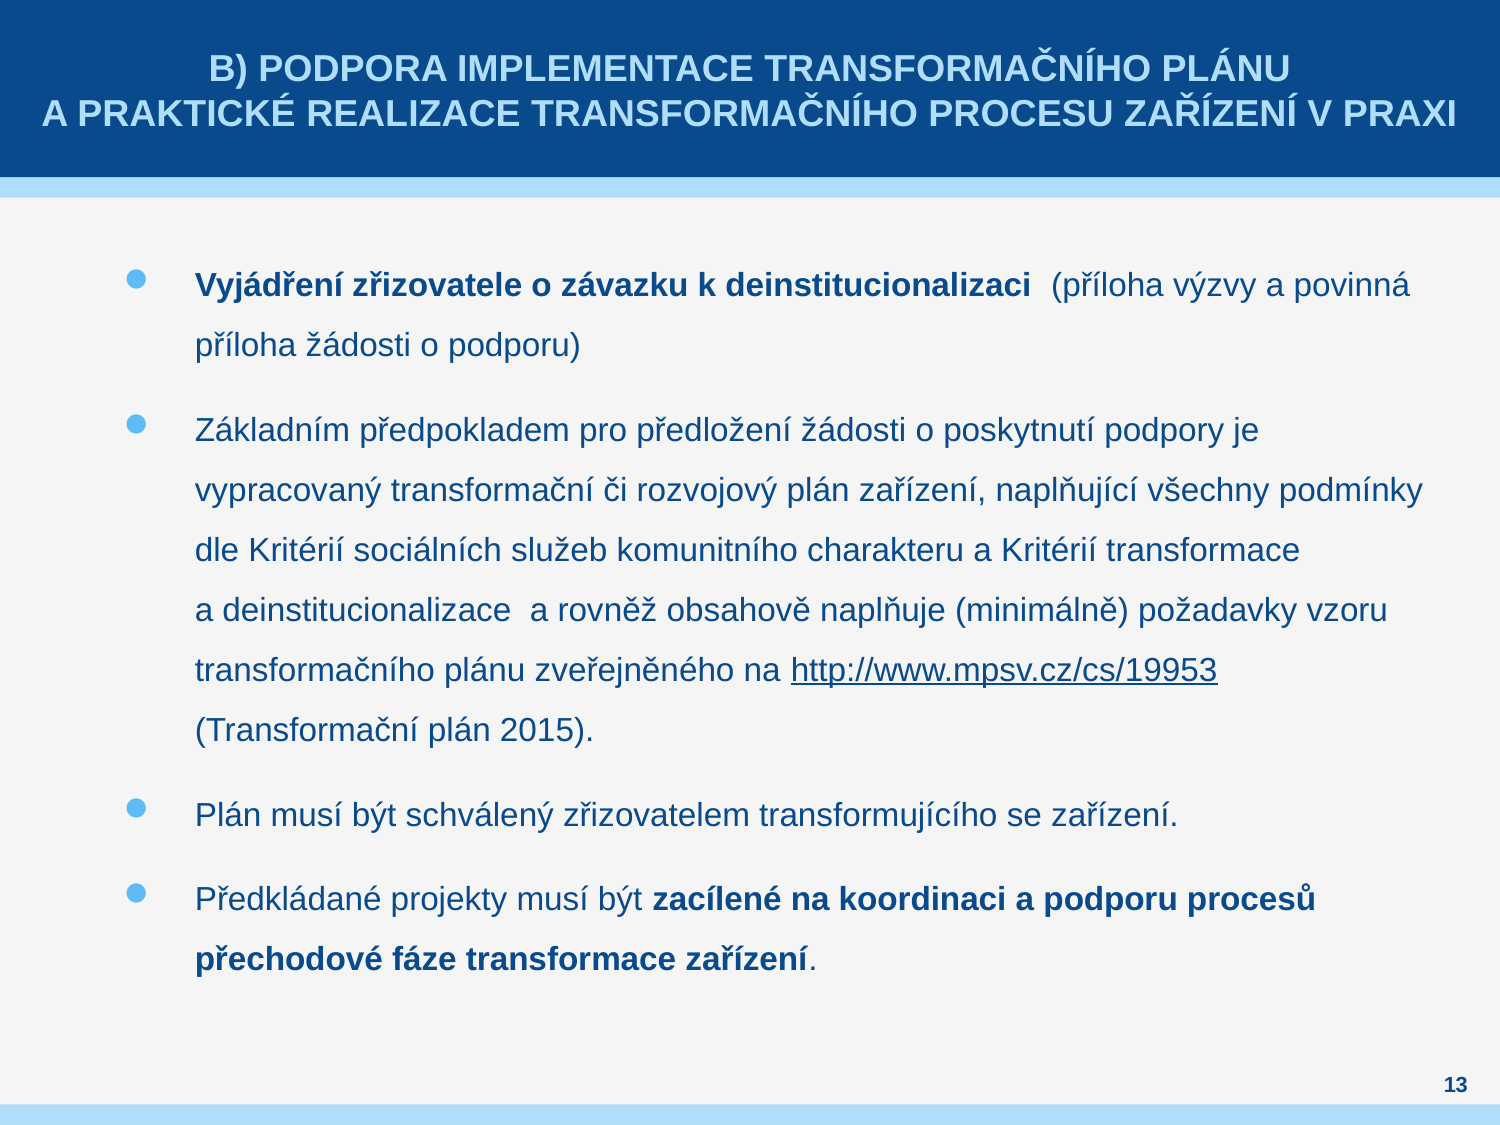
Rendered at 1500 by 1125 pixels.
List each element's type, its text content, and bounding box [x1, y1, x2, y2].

list Vyjádření zřizovatele o závazku k deinstitucionalizaci (příloha výzvy a povinná příloha žádosti o podporu) Základním předpokladem pro předložení žádosti o poskytnutí podpory je vypracovaný transformační či rozvojový plán zařízení, naplňující všechny podmínky dle Kritérií sociálních služeb komunitního charakteru a Kritérií transformace a deinstitucionalizace a rovněž obsahově naplňuje (minimálně) požadavky vzoru transformačního plánu zveřejněného na http://www.mpsv.cz/cs/19953 (Transformační plán 2015). Plán musí být schválený zřizovatelem transformujícího se zařízení. Předkládané projekty musí být zacílené na koordinaci a podporu procesů přechodové fáze transformace zařízení. [123, 243, 1447, 1047]
slide_number 13 [1417, 1068, 1495, 1099]
title B) Podpora implementace transformačního plánu a praktické realizace transformačního procesu zařízení v praxi [0, 0, 1500, 178]
